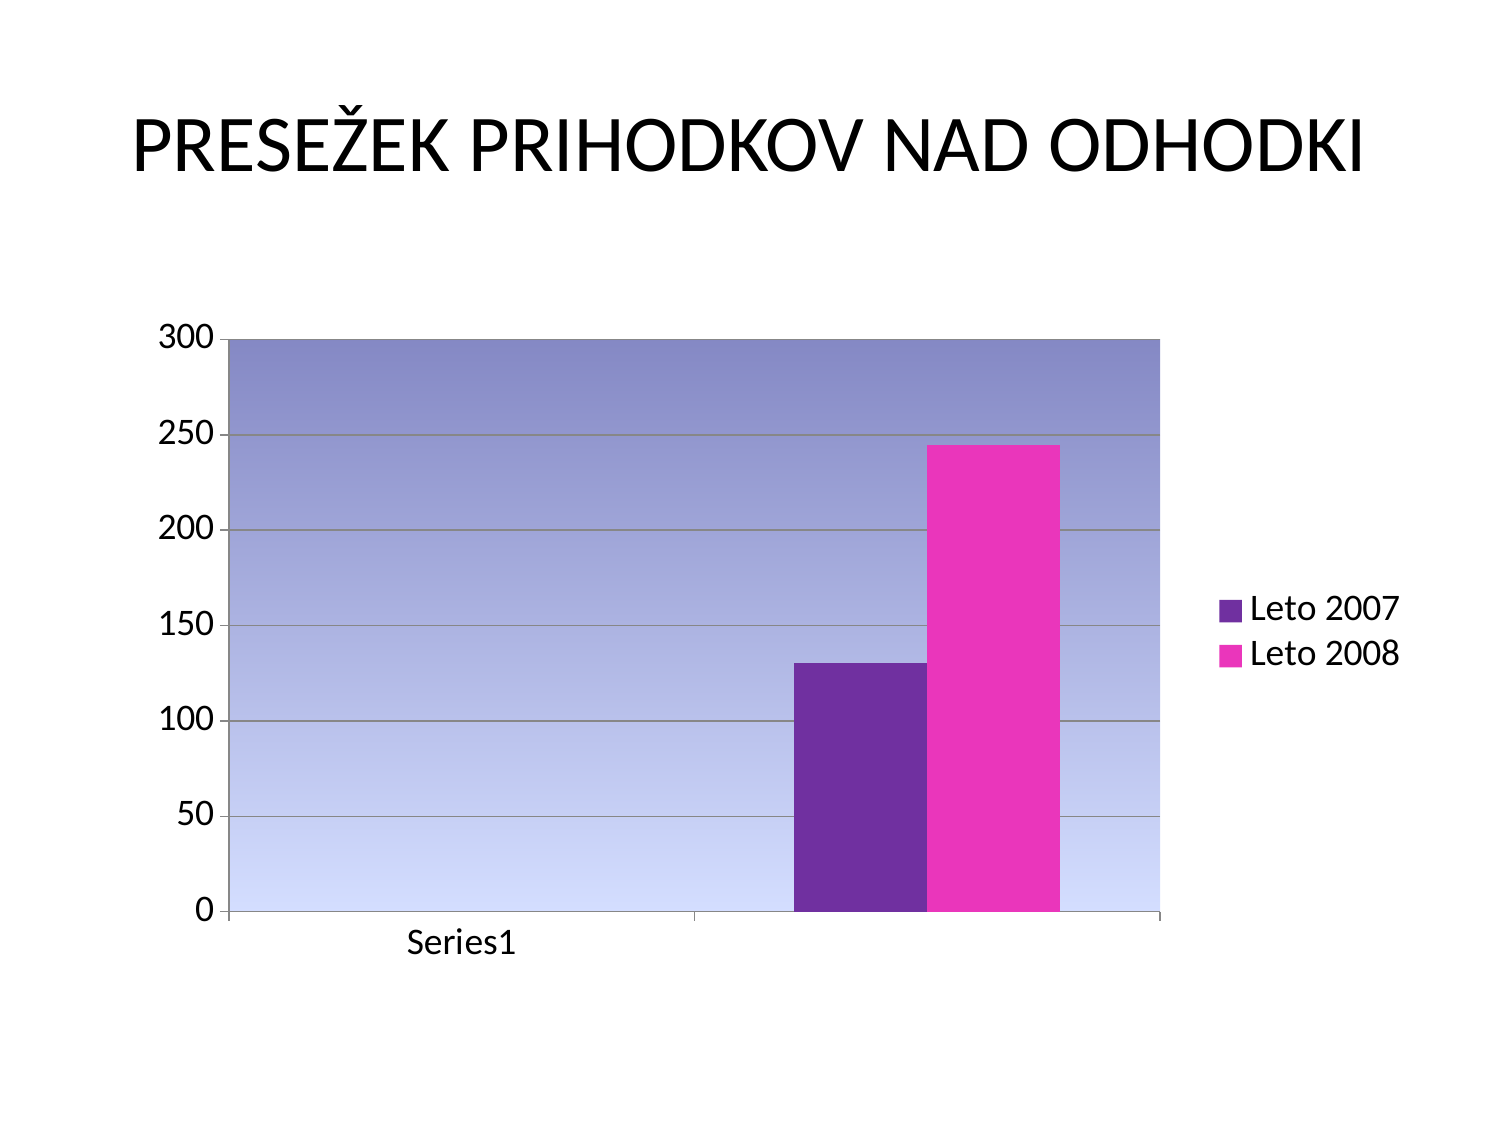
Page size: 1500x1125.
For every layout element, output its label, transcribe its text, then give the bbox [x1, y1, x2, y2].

title PRESEŽEK PRIHODKOV NAD ODHODKI [75, 45, 1425, 233]
chart [74, 262, 1426, 1006]
